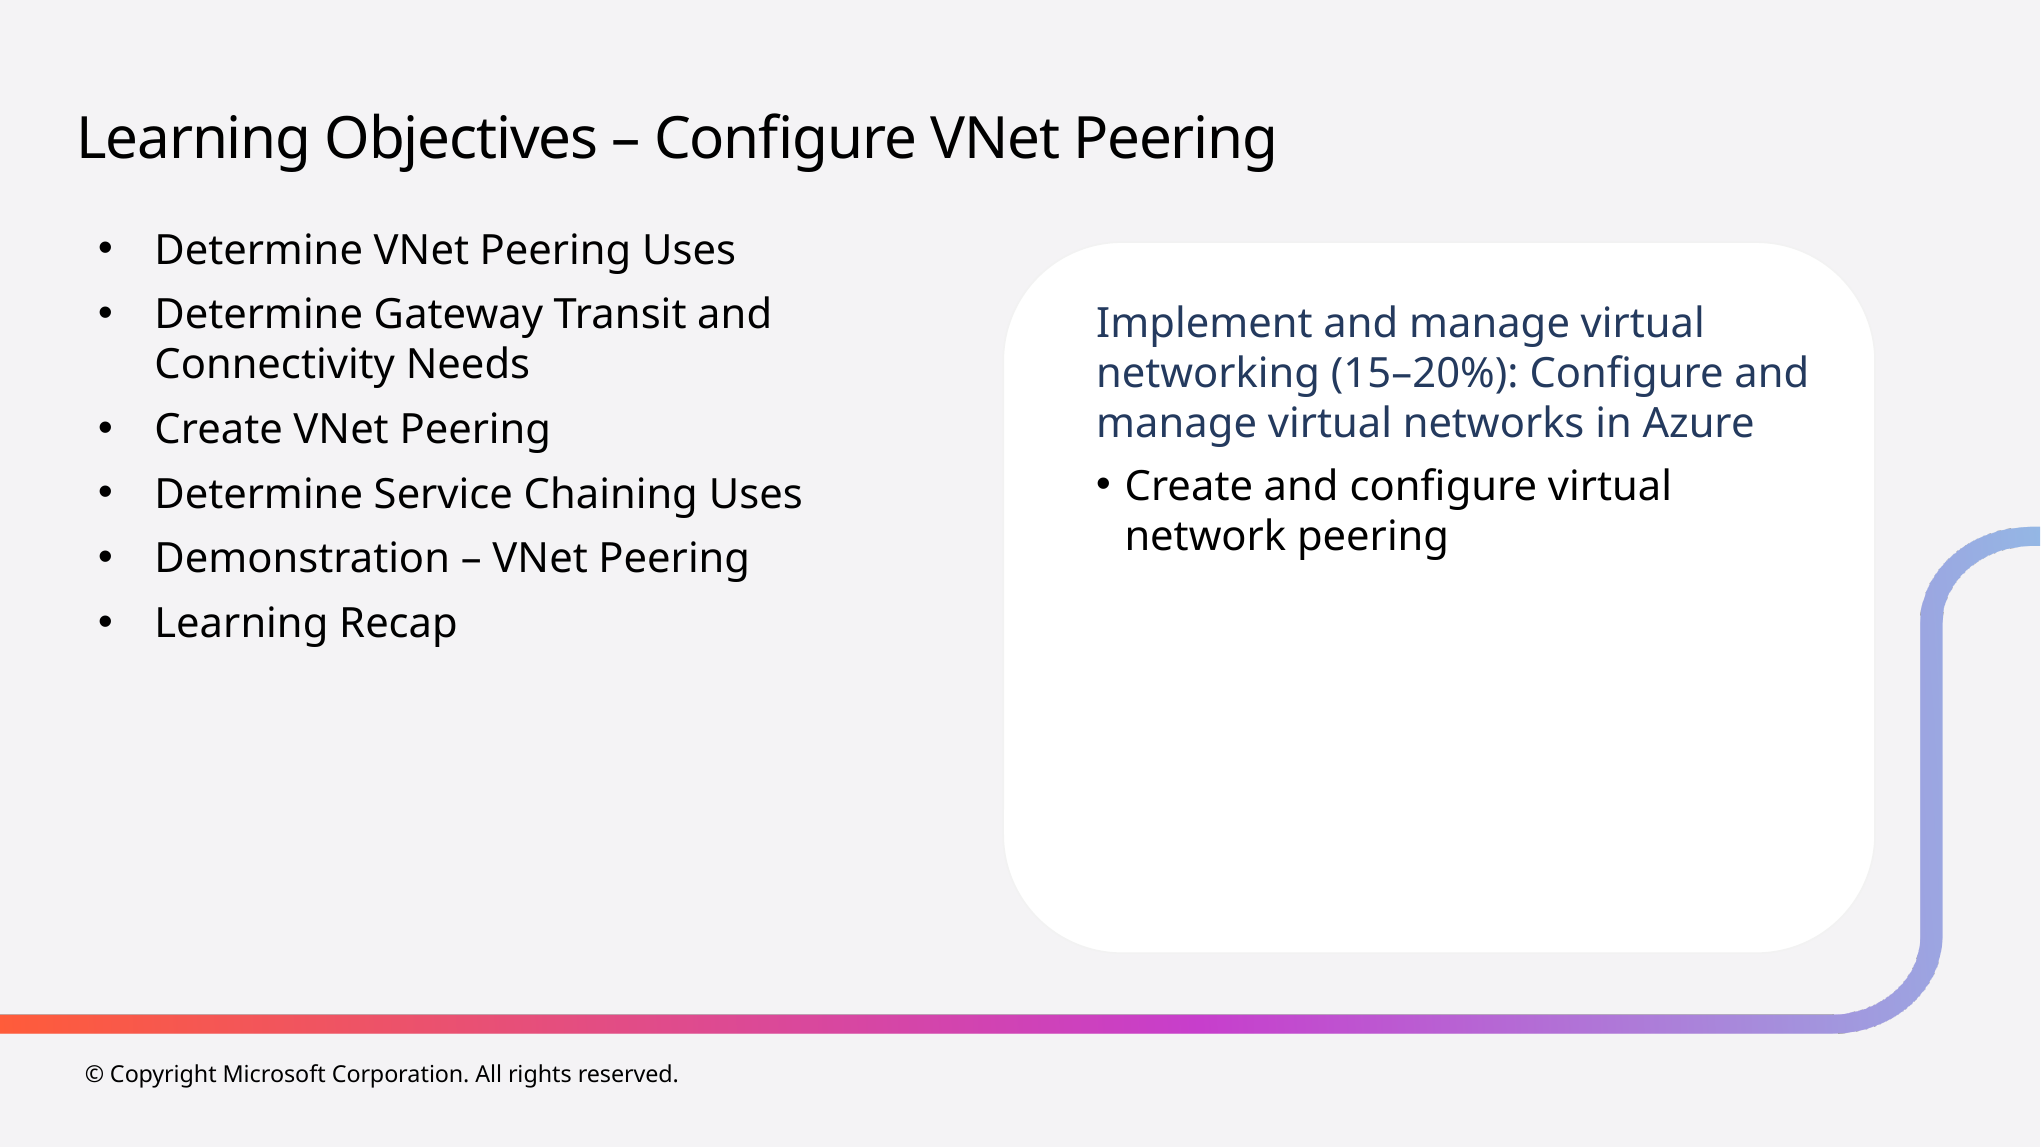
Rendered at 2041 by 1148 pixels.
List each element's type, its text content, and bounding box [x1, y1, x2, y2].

text_box Implement and manage virtual networking (15–20%): Configure and manage virtual networks in Azure Create and configure virtual network peering [1081, 288, 1837, 567]
picture [0, 526, 2041, 1034]
title Learning Objectives – Configure VNet Peering [76, 93, 1968, 230]
text_box Determine VNet Peering Uses Determine Gateway Transit and Connectivity Needs Create VNet Peering Determine Service Chaining Uses Demonstration – VNet Peering Learning Recap [97, 222, 959, 840]
